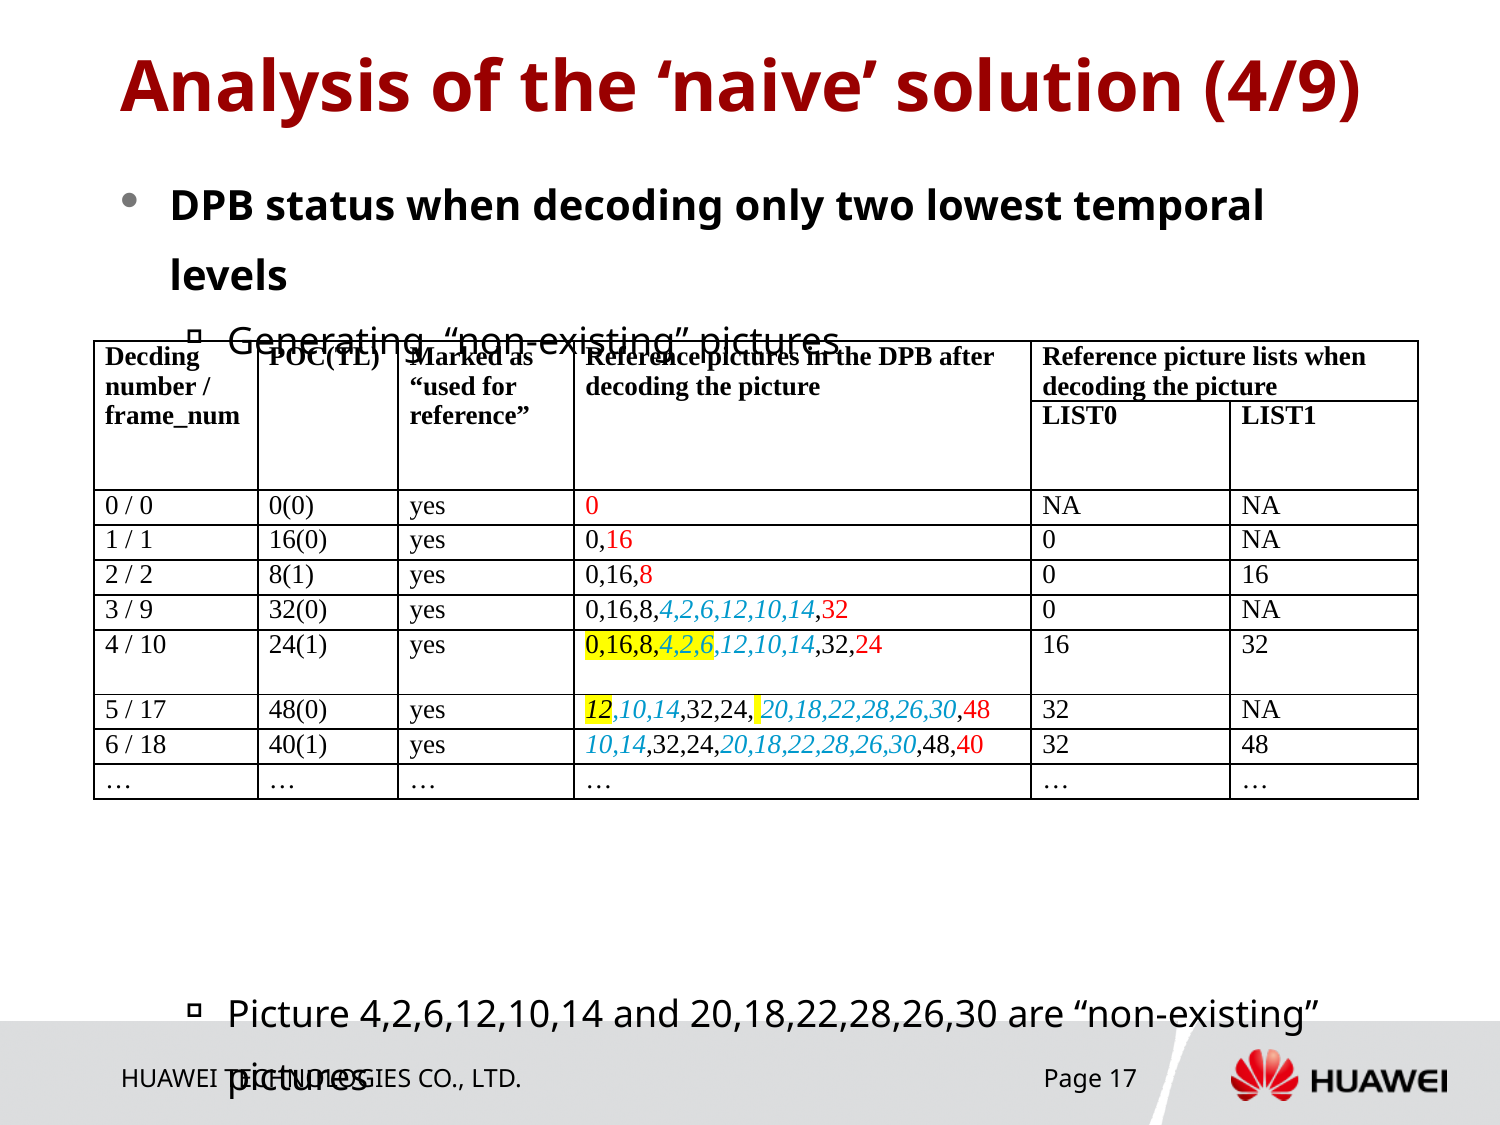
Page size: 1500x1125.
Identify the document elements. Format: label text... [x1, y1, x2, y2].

table_cell 16 [1231, 561, 1417, 594]
table_cell 5 / 17 [95, 695, 257, 728]
table_cell yes [399, 631, 573, 694]
table_cell … [399, 765, 573, 798]
table_cell 0,16,8 [575, 561, 1030, 594]
table_cell NA [1231, 526, 1417, 559]
table_header POC(TL) [259, 342, 397, 489]
table_cell … [1032, 765, 1229, 798]
table_cell 0 [1032, 596, 1229, 629]
table_cell LIST1 [1231, 402, 1417, 489]
table_cell … [95, 765, 257, 798]
table_cell 0 [1032, 526, 1229, 559]
table_cell 32 [1231, 631, 1417, 694]
table_header Reference pictures in the DPB after decoding the picture [575, 342, 1030, 489]
table_cell 32 [1032, 730, 1229, 763]
table_cell 0,16 [575, 526, 1030, 559]
table_cell 12,10,14,32,24, 20,18,22,28,26,30,48 [575, 695, 1030, 728]
table_cell … [259, 765, 397, 798]
table_cell 0,16,8,4,2,6,12,10,14,32 [575, 596, 1030, 629]
table_cell yes [399, 491, 573, 524]
table_cell yes [399, 730, 573, 763]
table_cell 40(1) [259, 730, 397, 763]
table_cell NA [1231, 695, 1417, 728]
picture [0, 1021, 1500, 1125]
table_cell NA [1032, 491, 1229, 524]
table_cell 0 [1032, 561, 1229, 594]
table_cell 8(1) [259, 561, 397, 594]
table_cell NA [1231, 491, 1417, 524]
table_cell 32(0) [259, 596, 397, 629]
list DPB status when decoding only two lowest temporal levels Generating “non-existing” pictures Picture 4,2,6,12,10,14 and 20,18,22,28,26,30 are “non-existing” pictures [106, 152, 1409, 340]
table_cell yes [399, 695, 573, 728]
table_header Decding number / frame_num [95, 342, 257, 489]
table_cell LIST0 [1032, 402, 1229, 489]
table_cell yes [399, 561, 573, 594]
table_cell 4 / 10 [95, 631, 257, 694]
table_cell … [1231, 765, 1417, 798]
table_cell 1 / 1 [95, 526, 257, 559]
table_cell 32 [1032, 695, 1229, 728]
table_cell 0 [575, 491, 1030, 524]
slide_number Page 17 [1043, 1064, 1388, 1125]
table_cell 16(0) [259, 526, 397, 559]
table_header Reference picture lists when decoding the picture [1032, 342, 1417, 400]
title Analysis of the ‘naive’ solution (4/9) [106, 11, 1378, 152]
table_cell 10,14,32,24,20,18,22,28,26,30,48,40 [575, 730, 1030, 763]
table_cell 6 / 18 [95, 730, 257, 763]
table_cell 24(1) [259, 631, 397, 694]
table_cell 0,16,8,4,2,6,12,10,14,32,24 [575, 631, 1030, 694]
table_cell yes [399, 596, 573, 629]
table_cell 16 [1032, 631, 1229, 694]
table_cell 48 [1231, 730, 1417, 763]
table_cell 3 / 9 [95, 596, 257, 629]
table_header Marked as “used for reference” [399, 342, 573, 489]
list DPB status when decoding only two lowest temporal levels Generating “non-existing” pictures Picture 4,2,6,12,10,14 and 20,18,22,28,26,30 are “non-existing” pictures [106, 800, 1409, 1009]
table_cell 2 / 2 [95, 561, 257, 594]
table_cell NA [1231, 596, 1417, 629]
table_cell 0 / 0 [95, 491, 257, 524]
table_cell 48(0) [259, 695, 397, 728]
table_cell yes [399, 526, 573, 559]
table_cell … [575, 765, 1030, 798]
table_cell 0(0) [259, 491, 397, 524]
